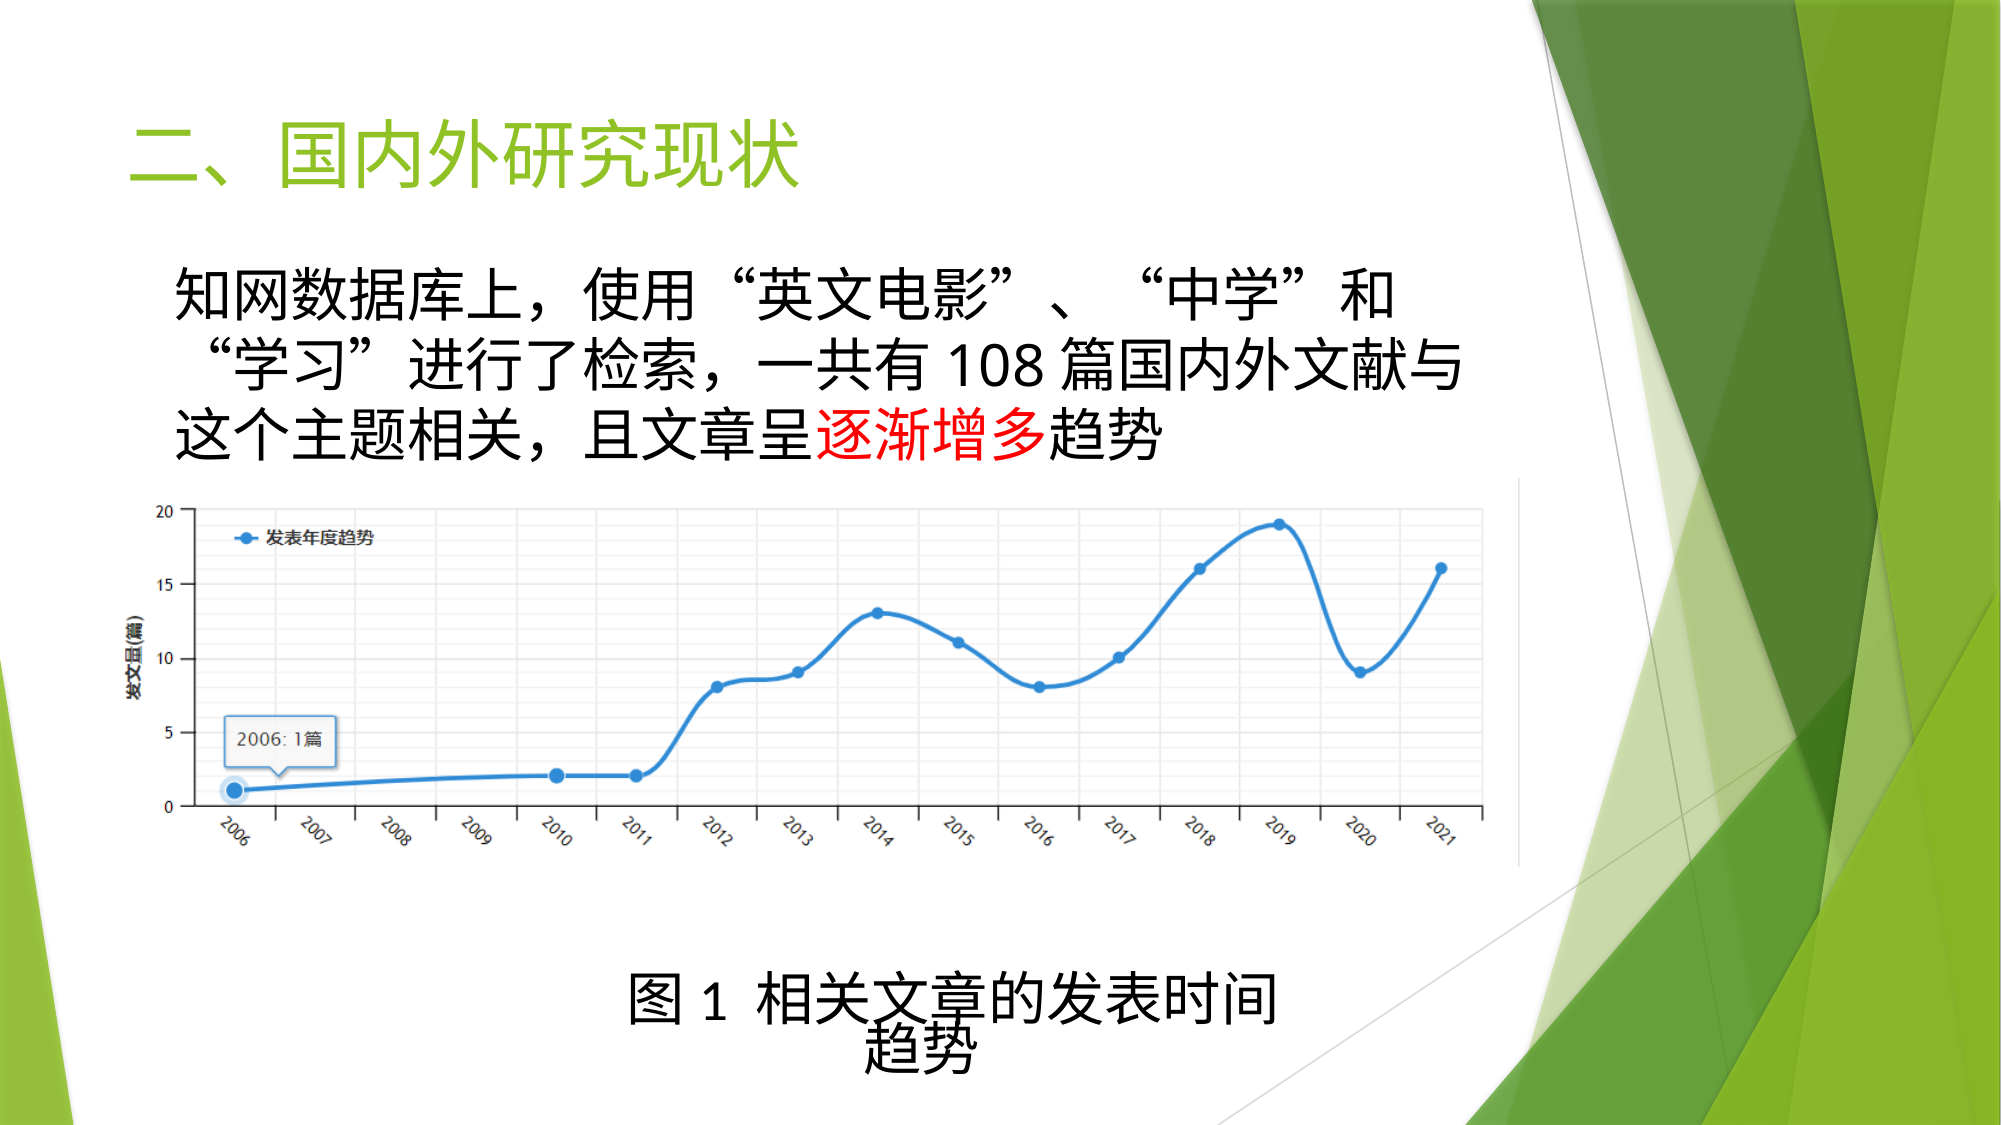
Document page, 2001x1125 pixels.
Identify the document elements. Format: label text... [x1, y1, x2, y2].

title 二、国内外研究现状 [111, 99, 1522, 317]
text_box 图1 相关文章的发表时间趋势 [521, 974, 1322, 1040]
text_box 知网数据库上，使用“英文电影”、“中学”和“学习”进行了检索，一共有108篇国内外文献与这个主题相关，且文章呈逐渐增多趋势 [159, 250, 1505, 476]
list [110, 477, 1522, 868]
